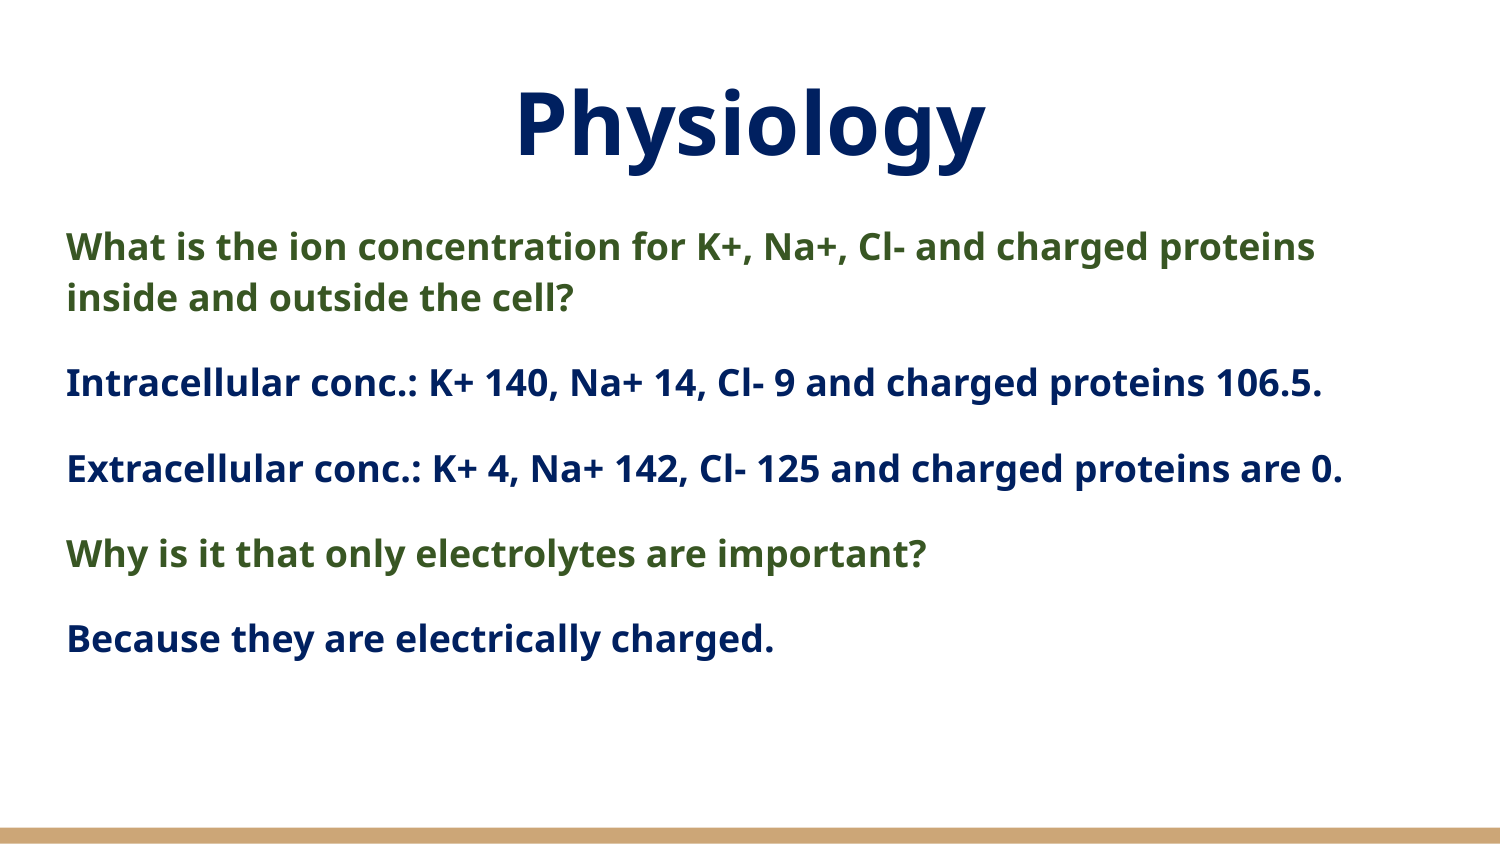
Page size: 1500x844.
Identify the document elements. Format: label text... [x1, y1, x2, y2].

list What is the ion concentration for K+, Na+, Cl- and charged proteins inside and outside the cell? Intracellular conc.: K+ 140, Na+ 14, Cl- 9 and charged proteins 106.5. Extracellular conc.: K+ 4, Na+ 142, Cl- 125 and charged proteins are 0. Why is it that only electrolytes are important? Because they are electrically charged. [51, 200, 1449, 752]
title Physiology [51, 51, 1449, 189]
